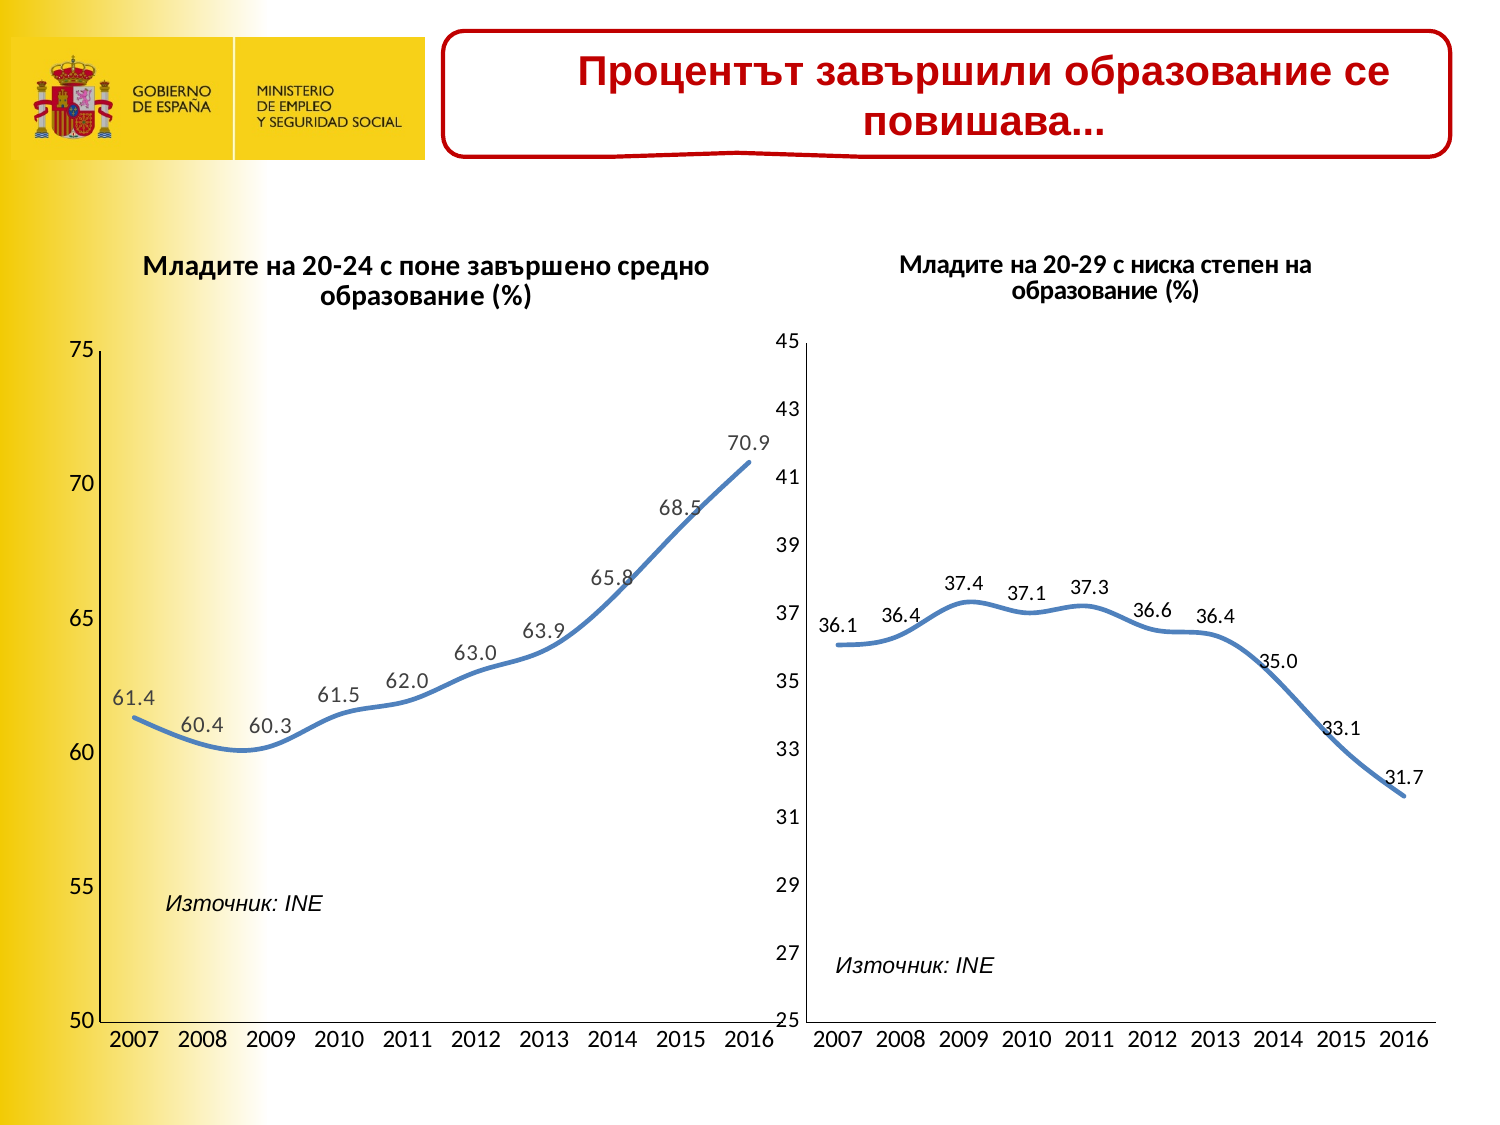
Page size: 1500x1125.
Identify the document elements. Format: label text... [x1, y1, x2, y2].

picture [11, 37, 425, 160]
chart [54, 219, 1450, 1071]
text_box Процентът завършили образование се повишава... [440, 28, 1453, 159]
